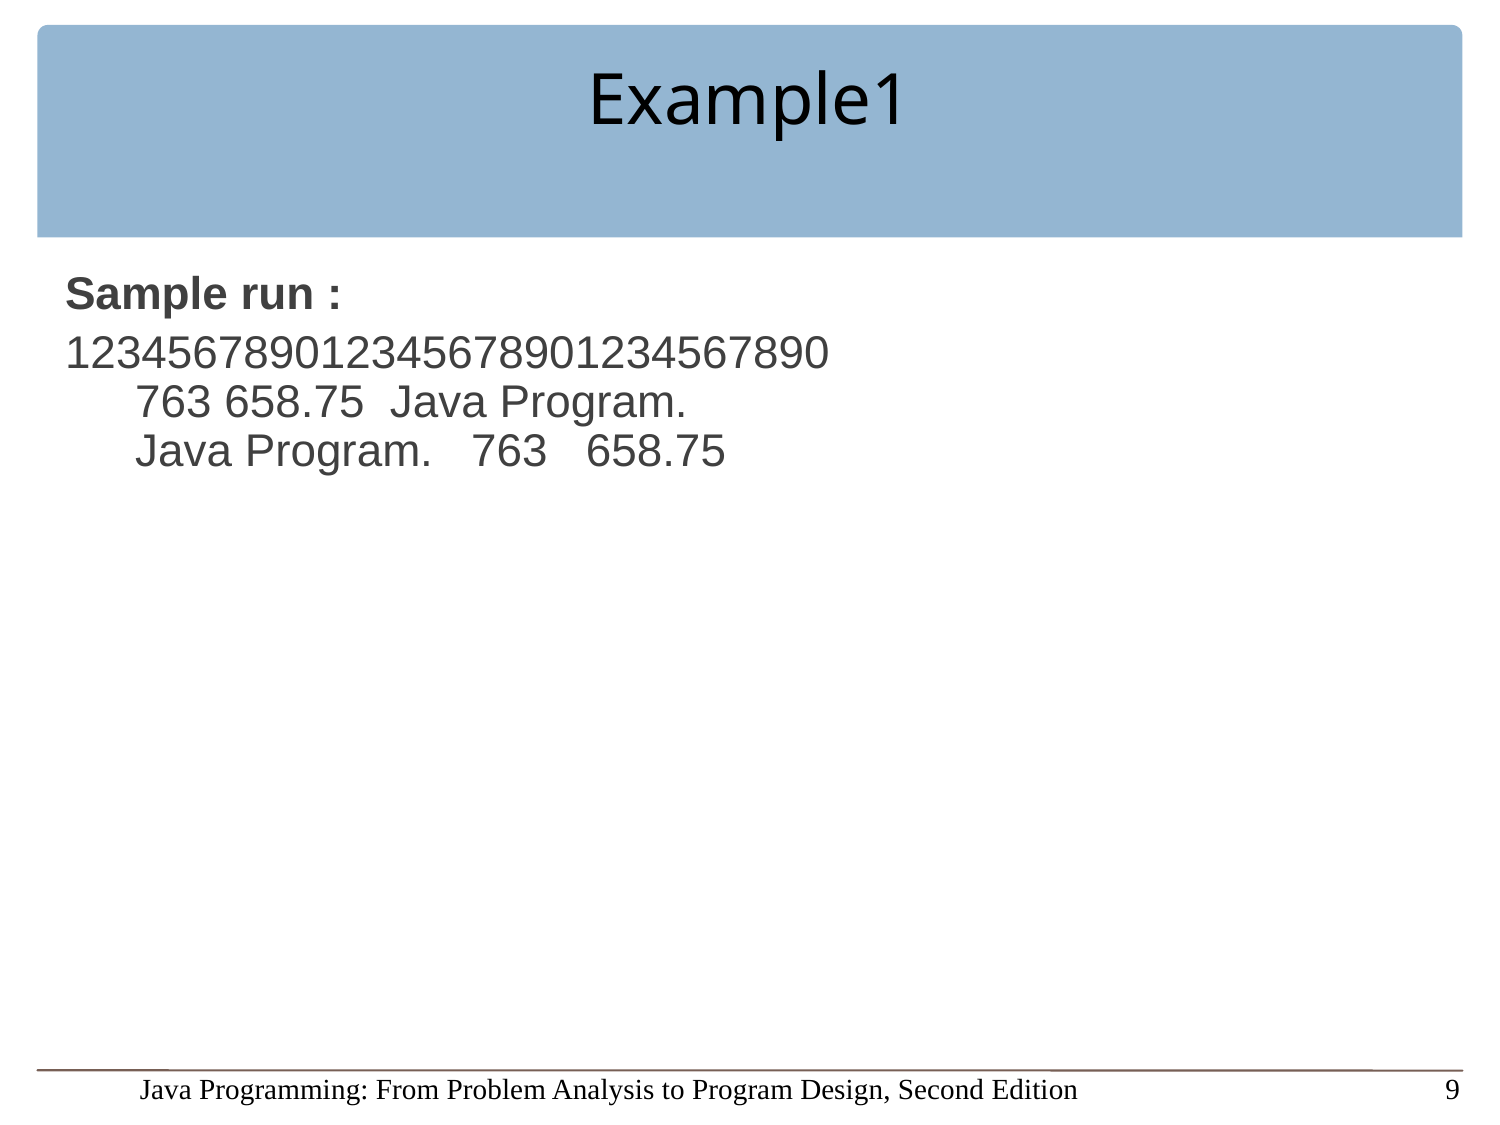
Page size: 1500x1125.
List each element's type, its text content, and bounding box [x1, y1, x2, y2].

text_box Java Programming: From Problem Analysis to Program Design, Second Edition [125, 1062, 1275, 1100]
text_box 9 [1275, 1062, 1475, 1100]
list Sample run : 123456789012345678901234567890 763 658.75 Java Program. Java Program. 763 658.75 [49, 262, 1451, 1051]
title Example1 [49, 44, 1451, 233]
